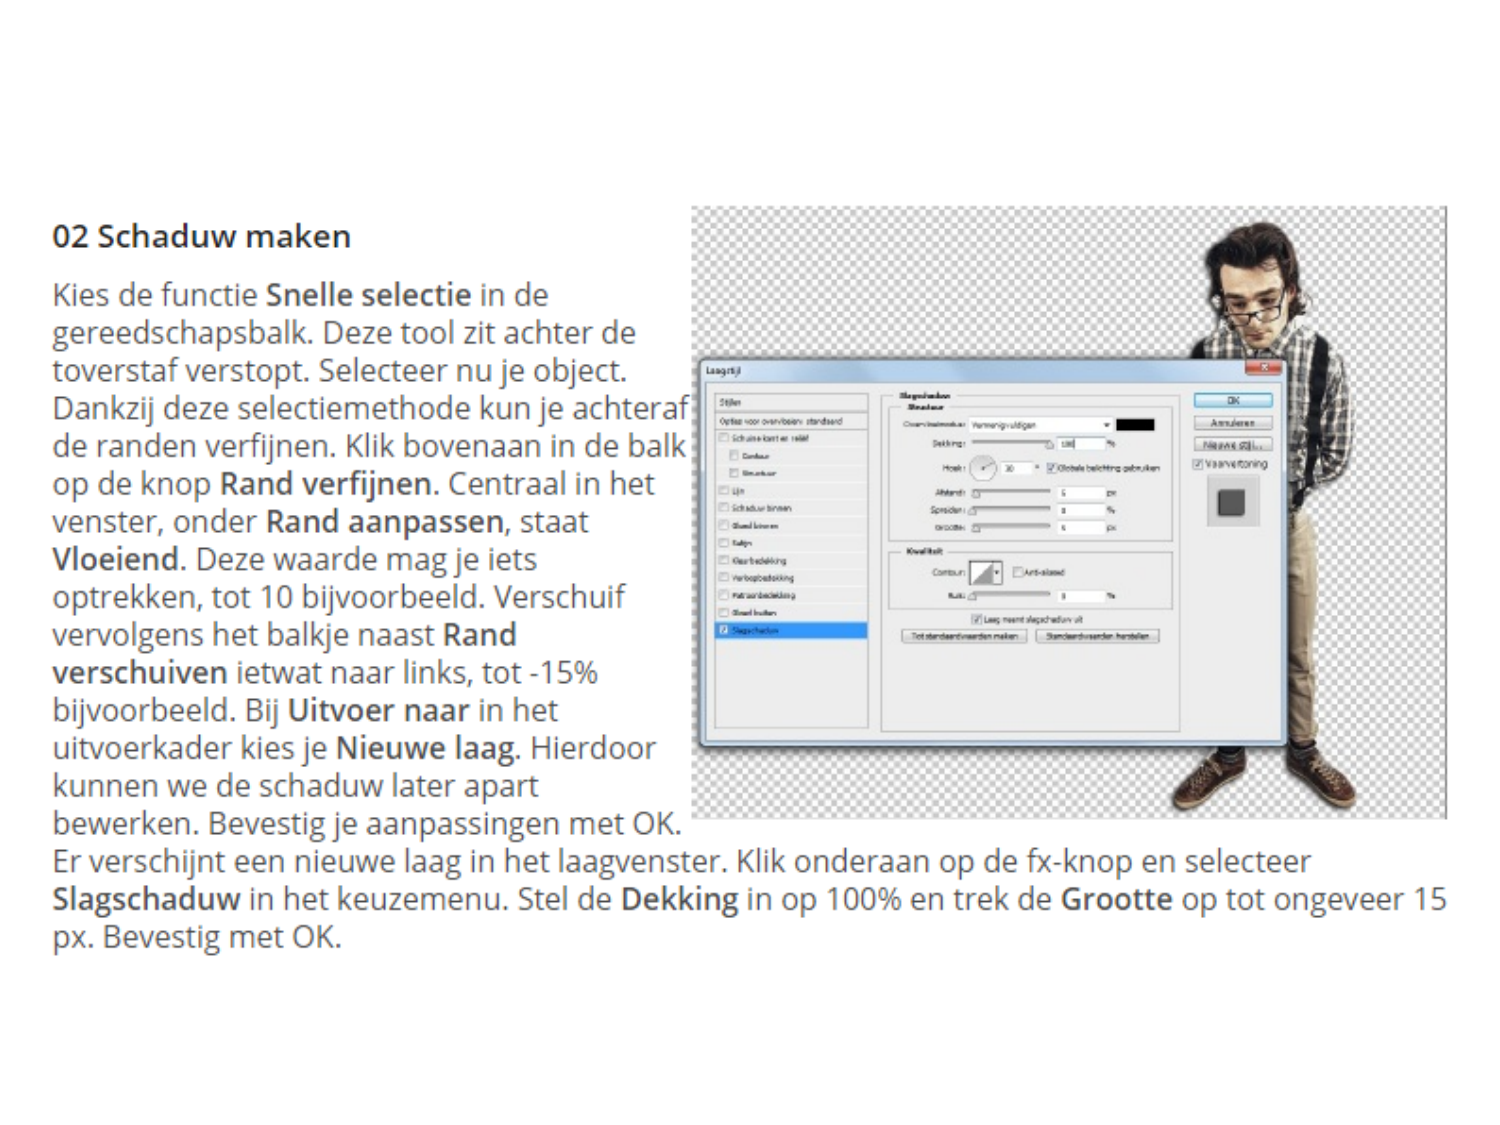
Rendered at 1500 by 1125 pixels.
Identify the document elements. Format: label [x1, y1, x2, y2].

picture [29, 77, 1489, 1036]
